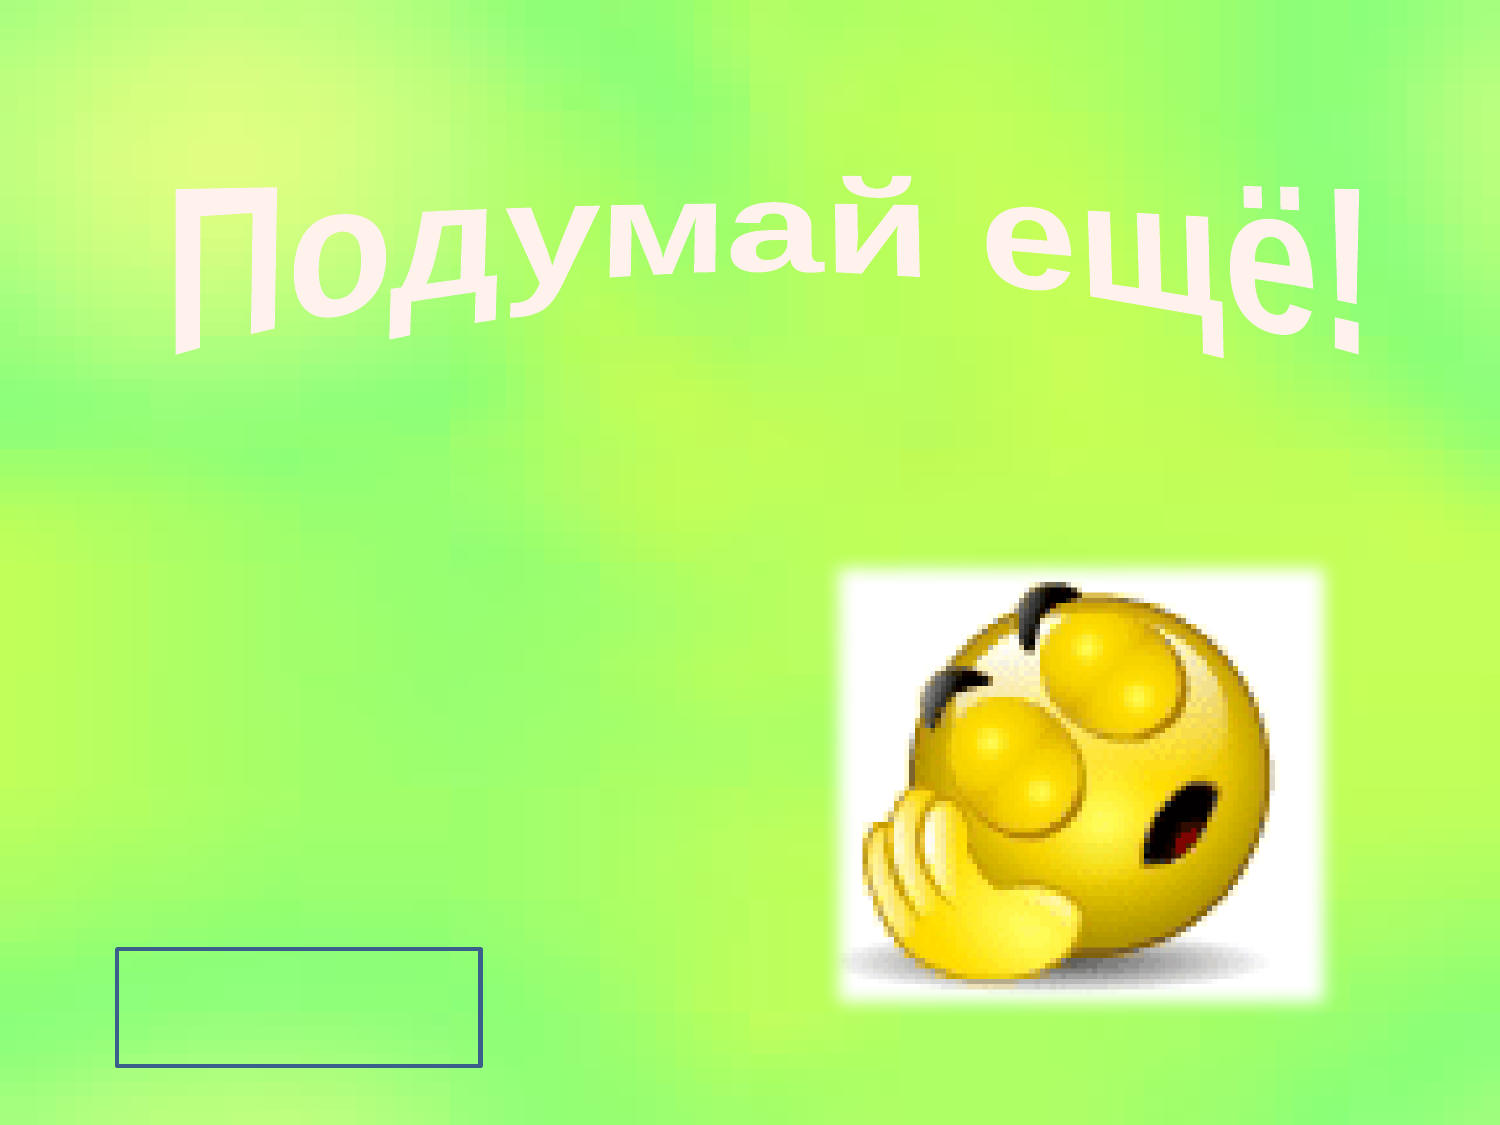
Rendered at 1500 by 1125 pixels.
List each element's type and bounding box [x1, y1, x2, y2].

text_box [115, 947, 483, 1068]
picture [0, 0, 1500, 1125]
